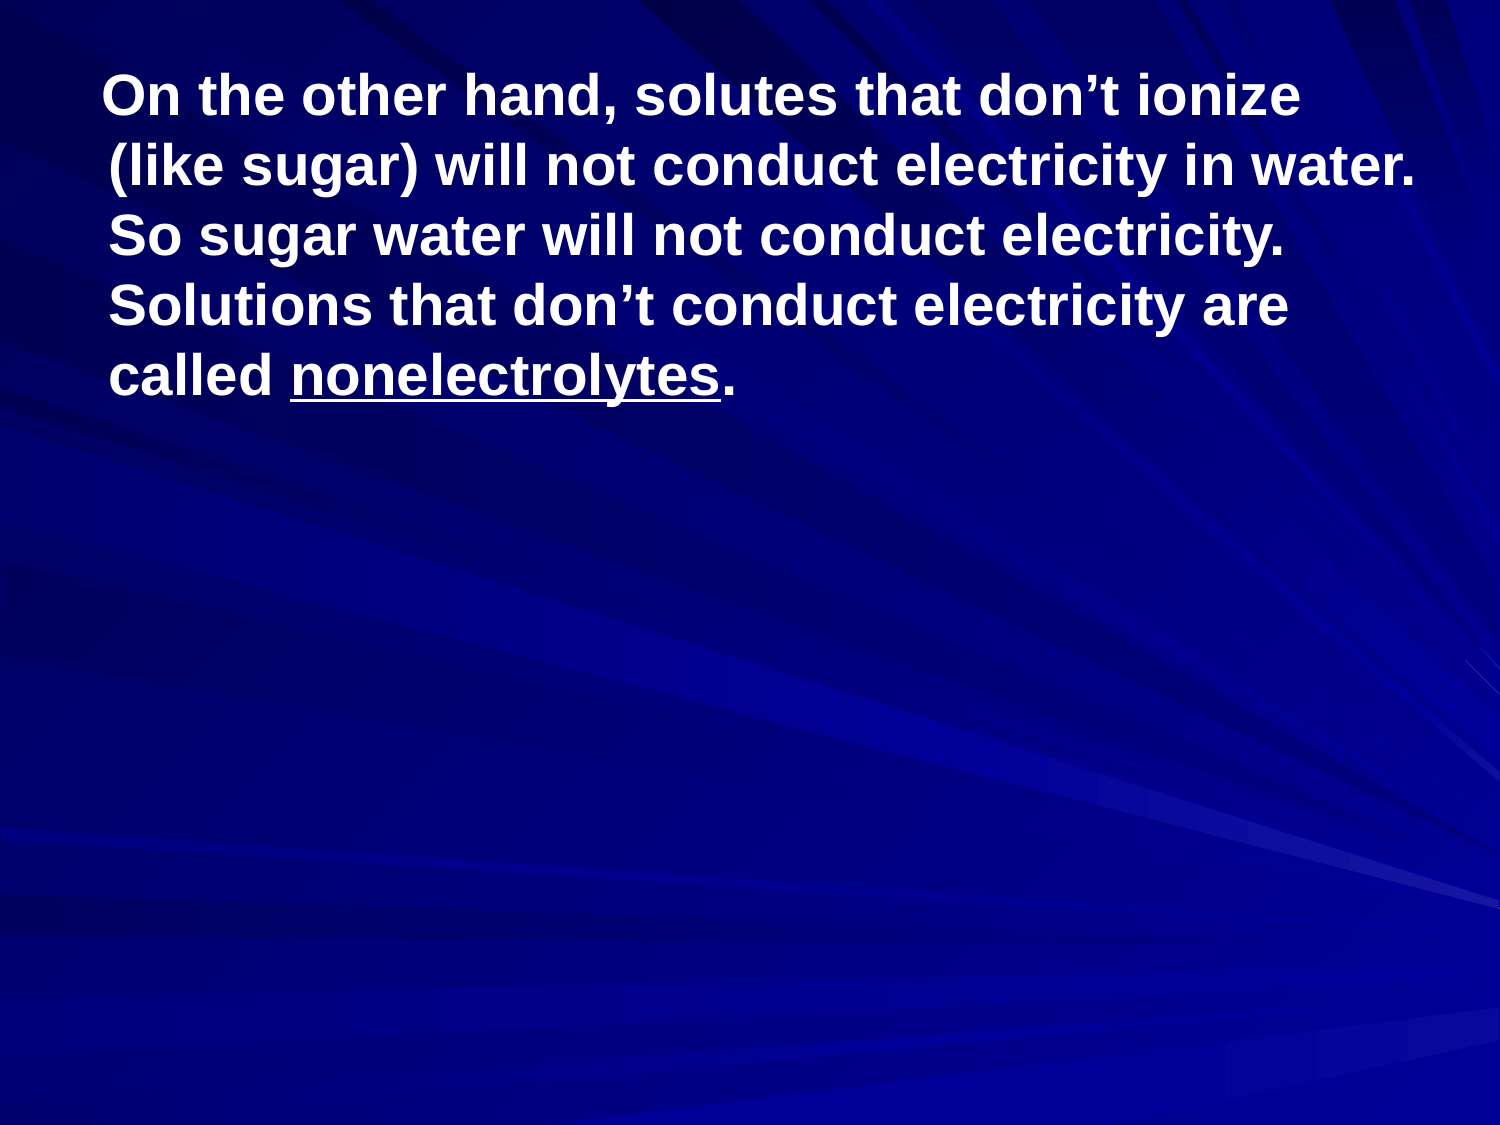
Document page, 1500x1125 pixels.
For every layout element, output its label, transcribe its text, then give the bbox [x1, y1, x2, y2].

text_box On the other hand, solutes that don’t ionize (like sugar) will not conduct electricity in water. So sugar water will not conduct electricity. Solutions that don’t conduct electricity are called nonelectrolytes. [37, 50, 1450, 415]
